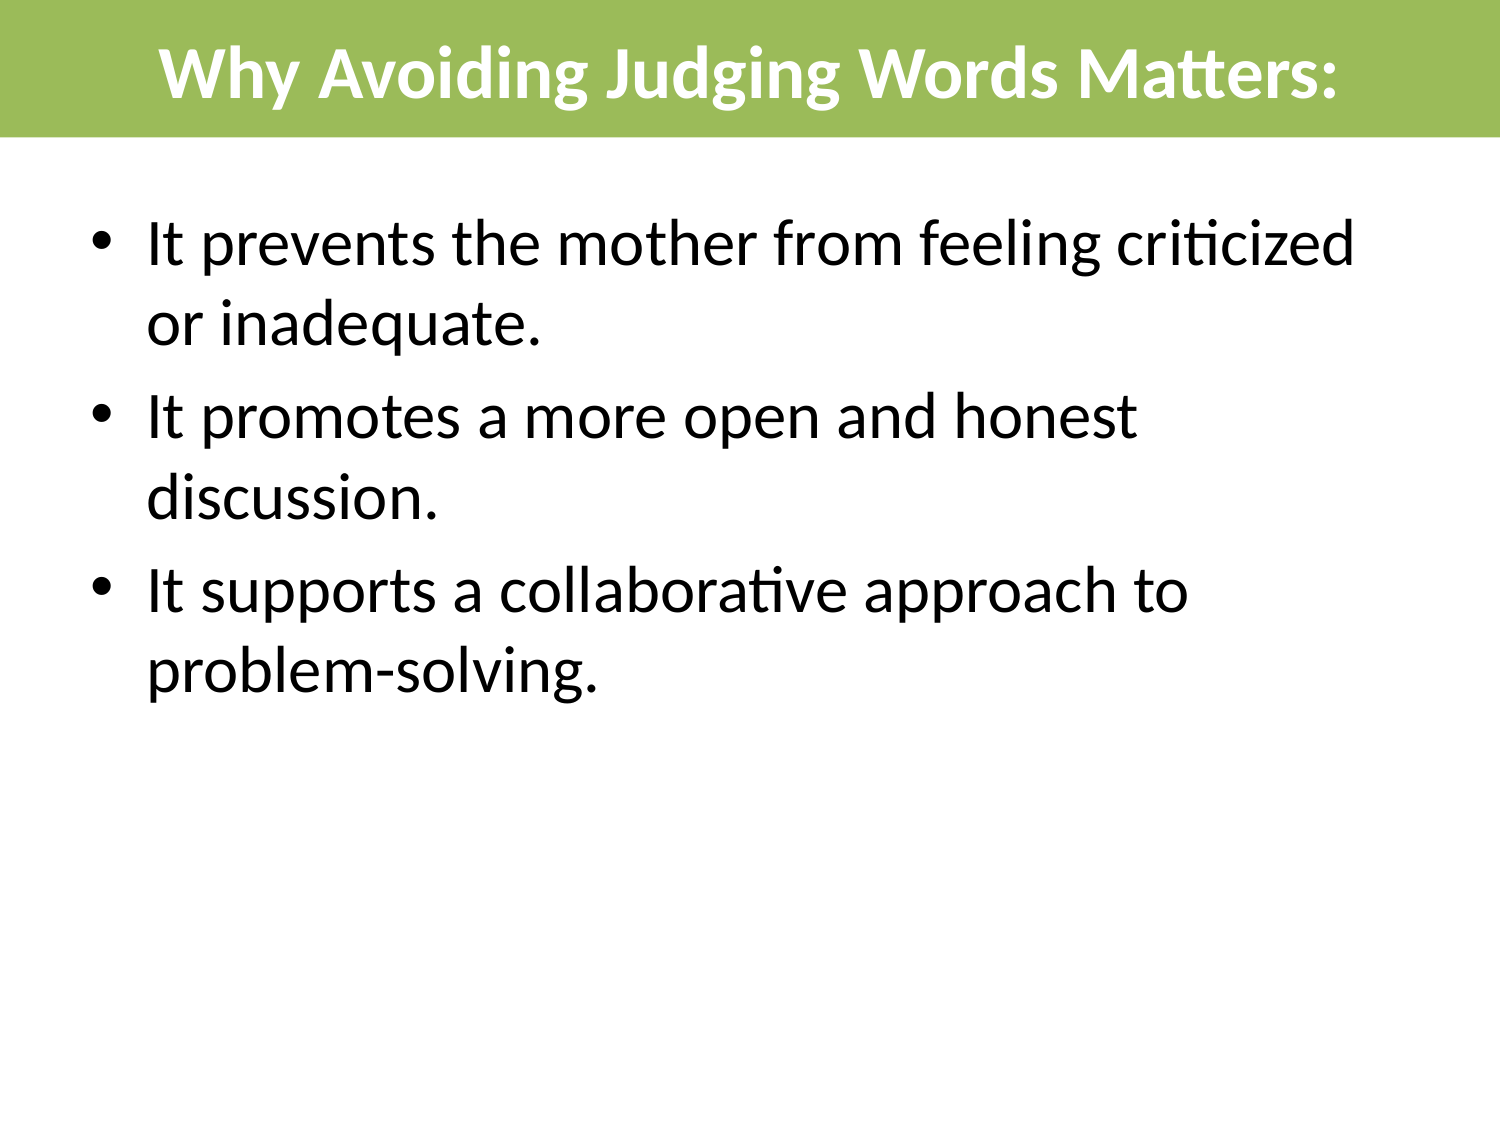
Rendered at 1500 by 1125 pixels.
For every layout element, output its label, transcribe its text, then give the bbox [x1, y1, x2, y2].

list It prevents the mother from feeling criticized or inadequate. It promotes a more open and honest discussion. It supports a collaborative approach to problem-solving. [75, 191, 1425, 934]
text_box Why Avoiding Judging Words Matters: [0, 0, 1500, 138]
